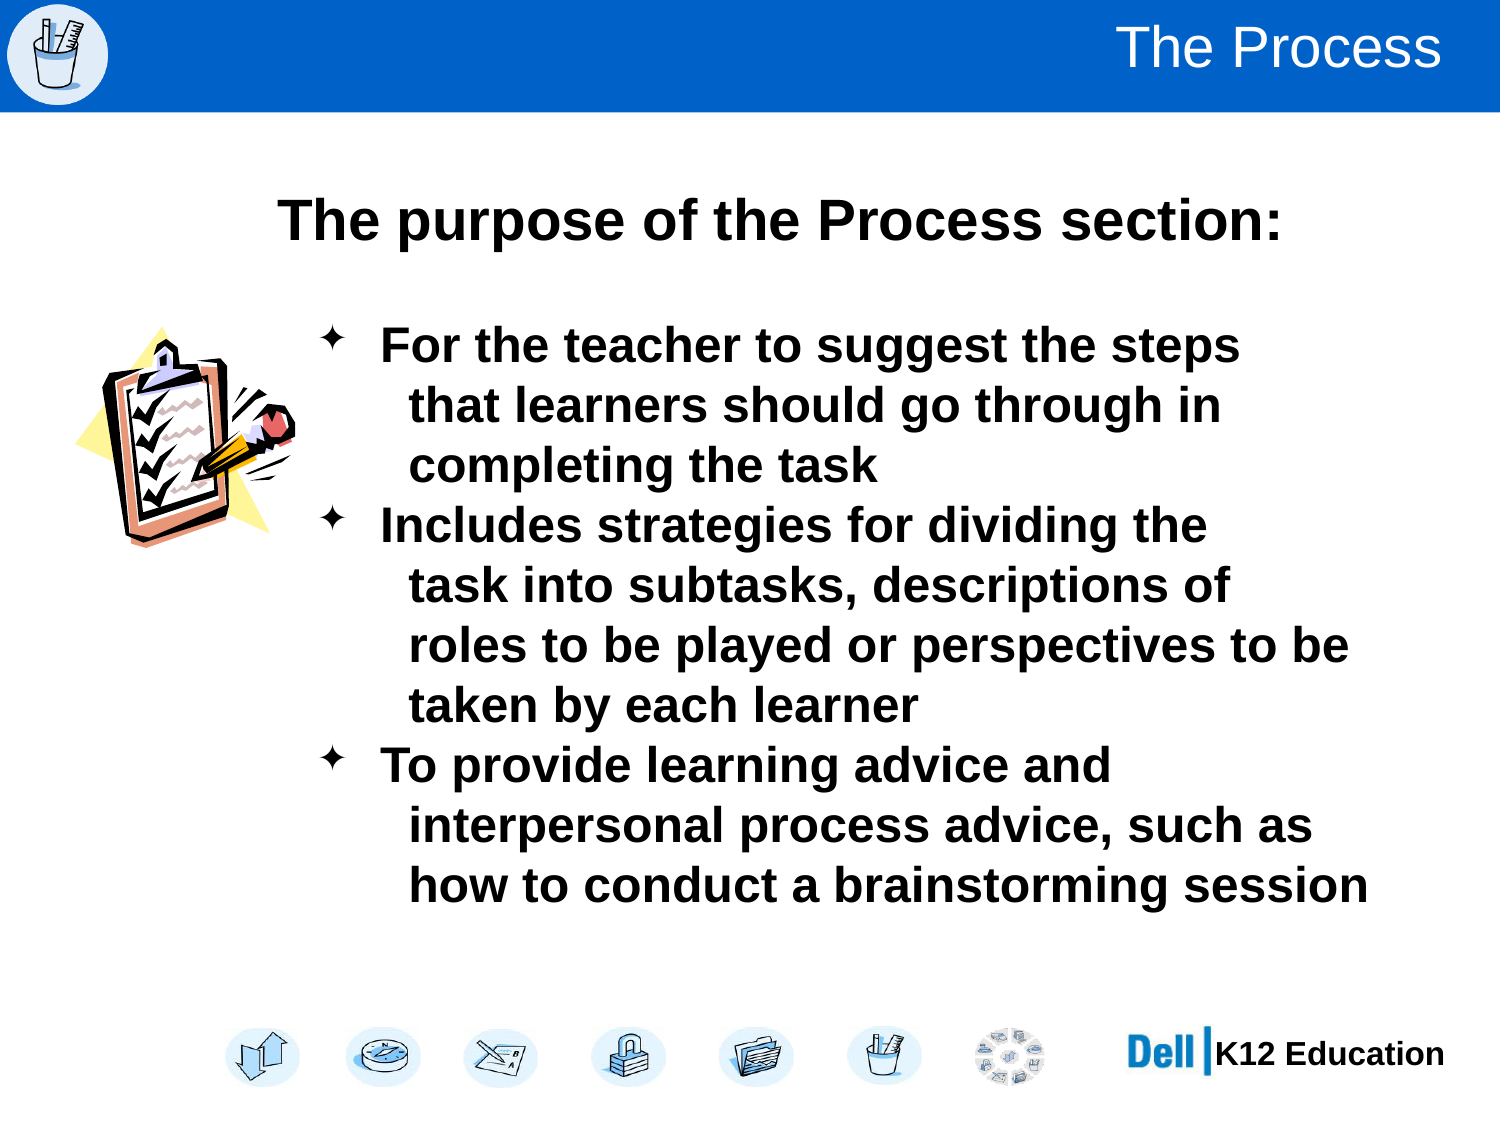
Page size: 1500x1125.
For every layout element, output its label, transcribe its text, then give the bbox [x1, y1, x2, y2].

picture [345, 1027, 421, 1087]
picture [1125, 1024, 1214, 1079]
picture [7, 4, 108, 105]
title The Process [112, 0, 1459, 88]
picture [847, 1026, 922, 1085]
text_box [74, 324, 298, 551]
picture [225, 1028, 300, 1087]
picture [718, 1027, 794, 1087]
text_box The purpose of the Process section: For the teacher to suggest the steps that learners should go through in completing the task Includes strategies for dividing the task into subtasks, descriptions of roles to be played or perspectives to be taken by each learner To provide learning advice and interpersonal process advice, such as how to conduct a brainstorming session [262, 174, 1438, 920]
picture [591, 1027, 666, 1087]
picture [975, 1026, 1048, 1087]
picture [463, 1029, 538, 1088]
